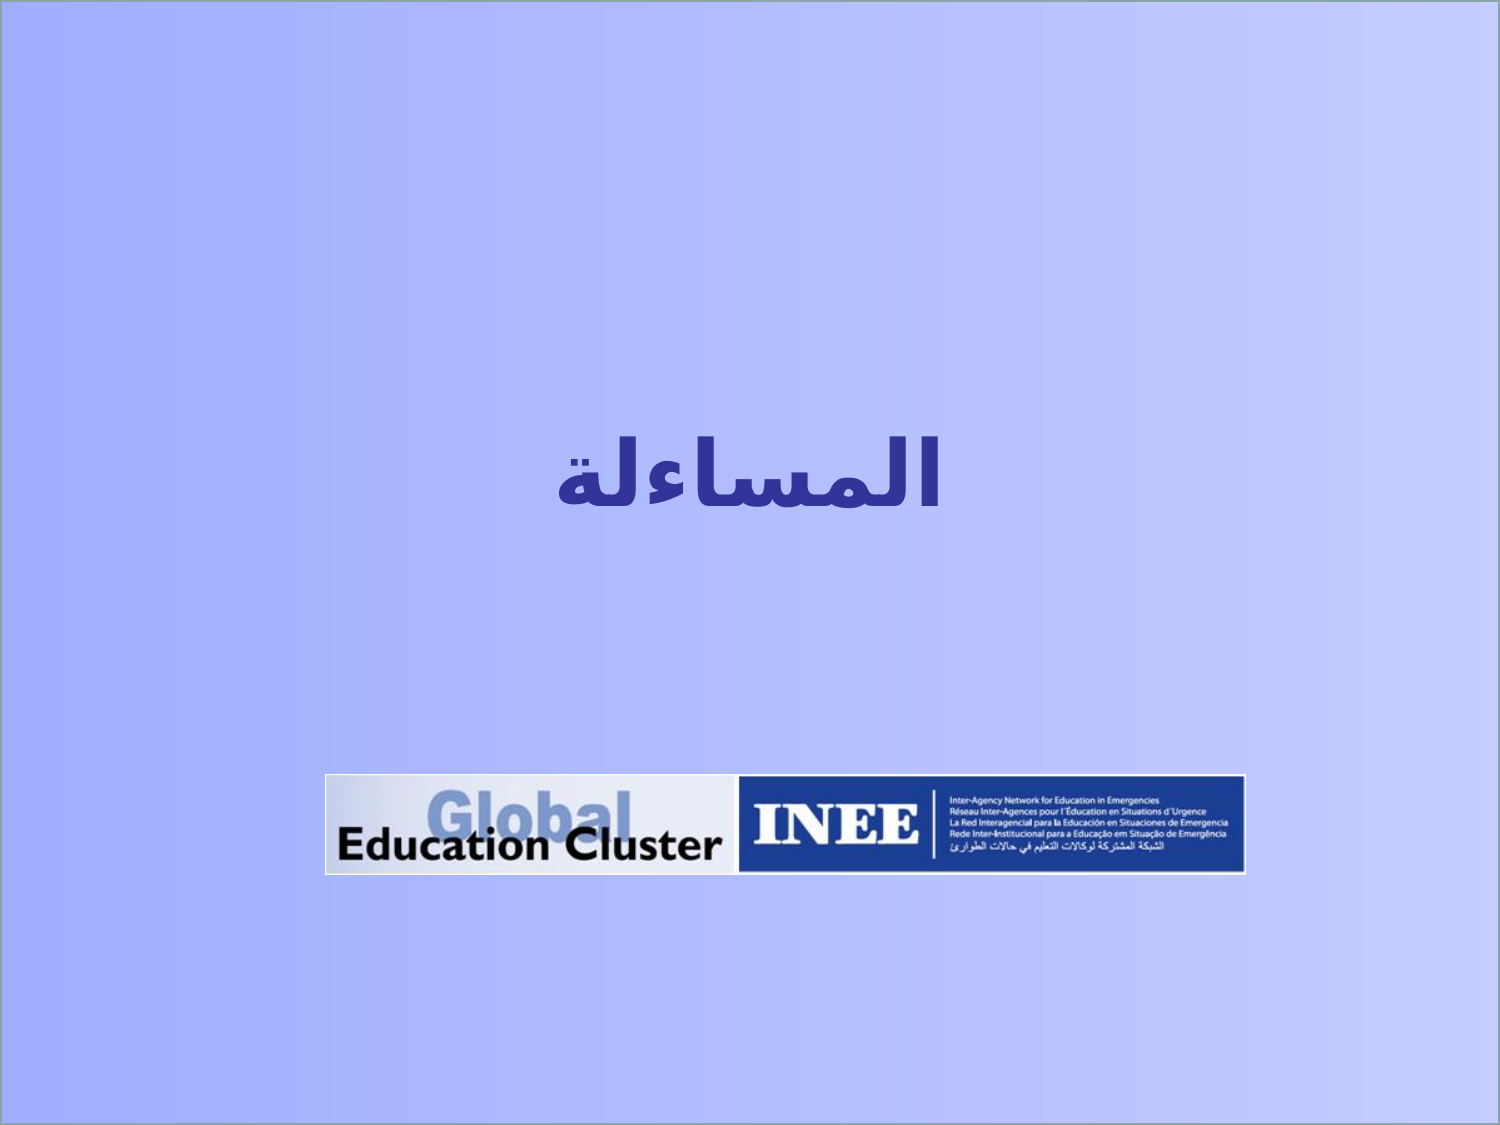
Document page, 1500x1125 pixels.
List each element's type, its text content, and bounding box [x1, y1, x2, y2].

title المساءلة [112, 349, 1388, 591]
picture [325, 774, 1246, 875]
